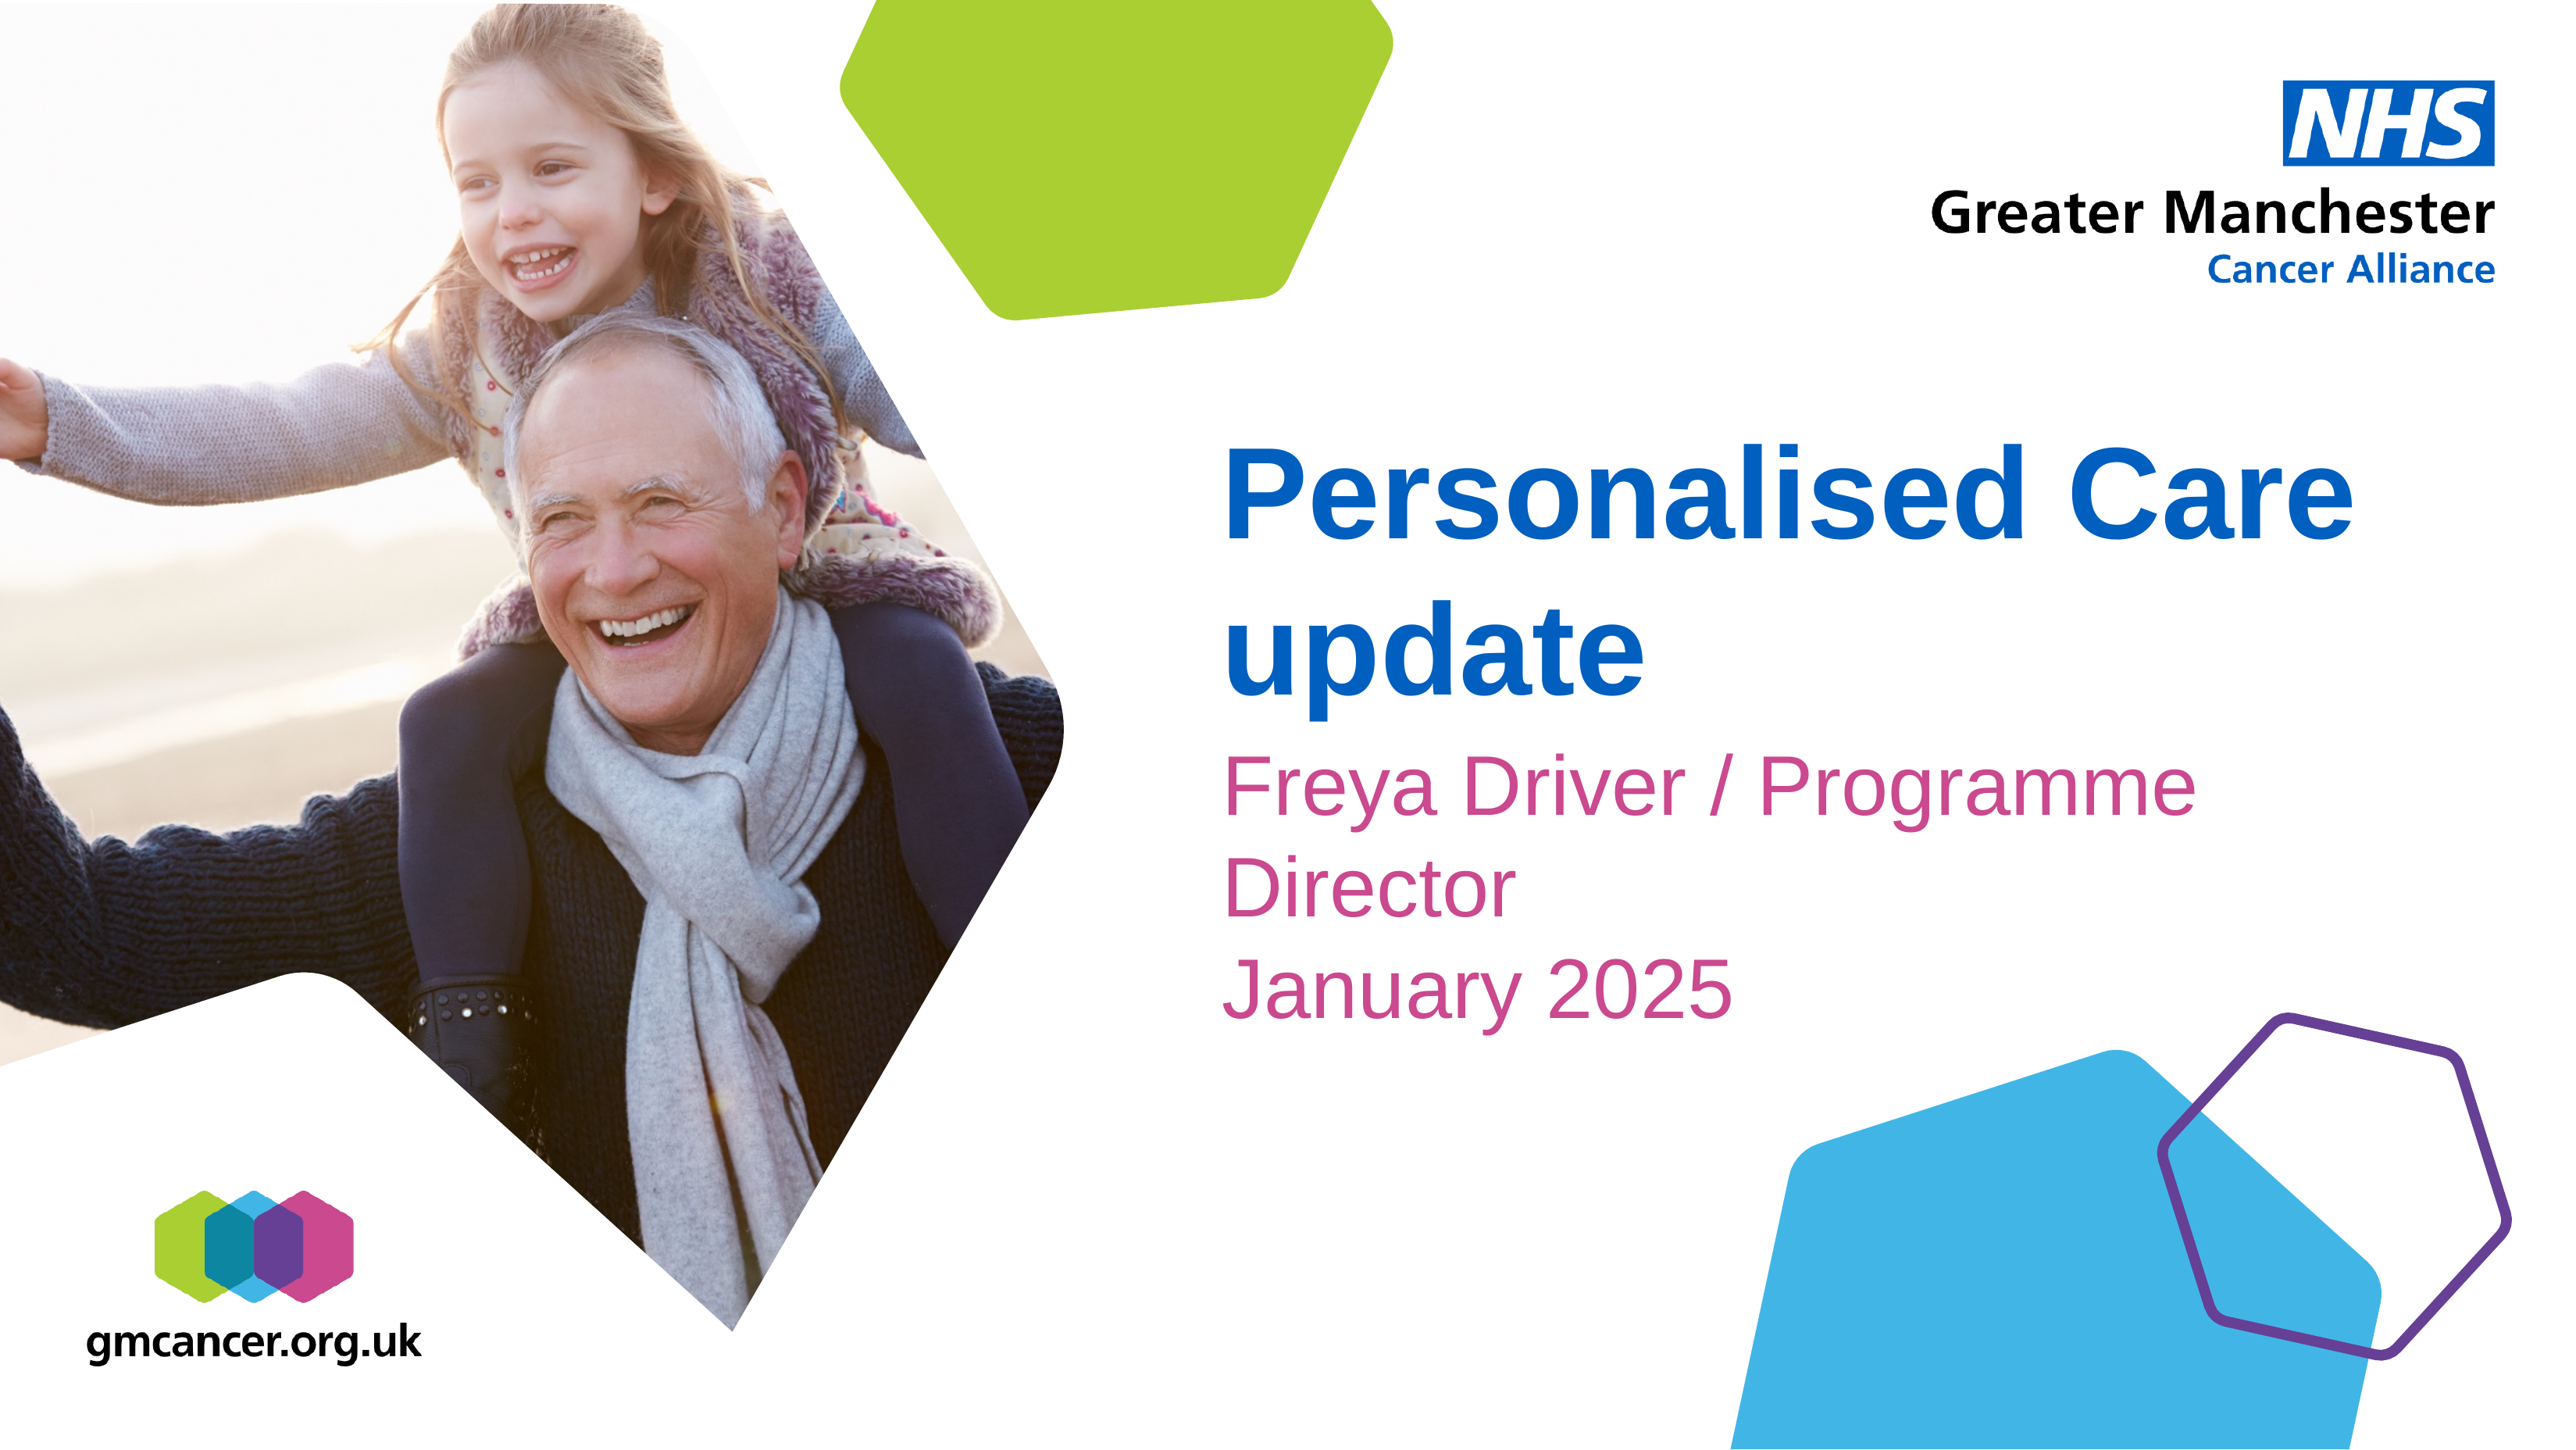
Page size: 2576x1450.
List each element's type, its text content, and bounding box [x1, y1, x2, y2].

picture [1932, 80, 2495, 283]
list Personalised Care update [1209, 402, 2470, 608]
list Freya Driver / Programme Director January 2025 [1210, 724, 2470, 941]
picture [0, 2, 1065, 1450]
